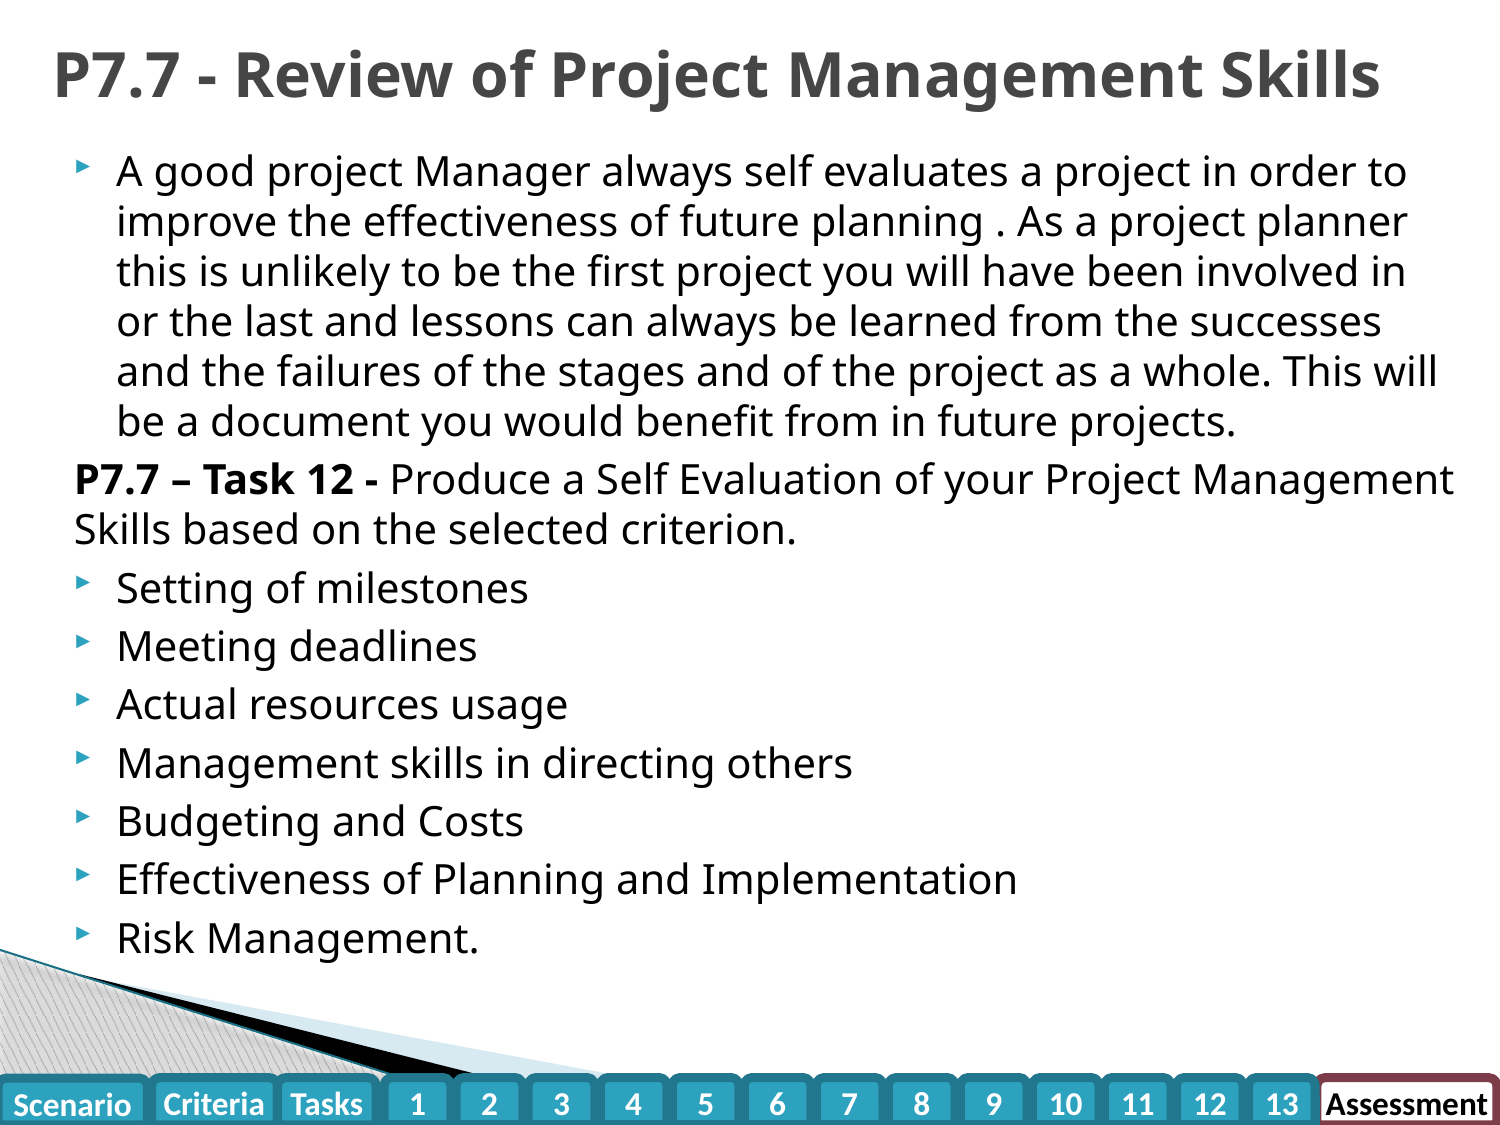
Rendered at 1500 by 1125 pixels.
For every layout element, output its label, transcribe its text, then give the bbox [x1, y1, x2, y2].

list A good project Manager always self evaluates a project in order to improve the effectiveness of future planning . As a project planner this is unlikely to be the first project you will have been involved in or the last and lessons can always be learned from the successes and the failures of the stages and of the project as a whole. This will be a document you would benefit from in future projects. P7.7 – Task 12 - Produce a Self Evaluation of your Project Management Skills based on the selected criterion. Setting of milestones Meeting deadlines Actual resources usage Management skills in directing others Budgeting and Costs Effectiveness of Planning and Implementation Risk Management. [41, 137, 1471, 1035]
title P7.7 - Review of Project Management Skills [37, 19, 1471, 126]
